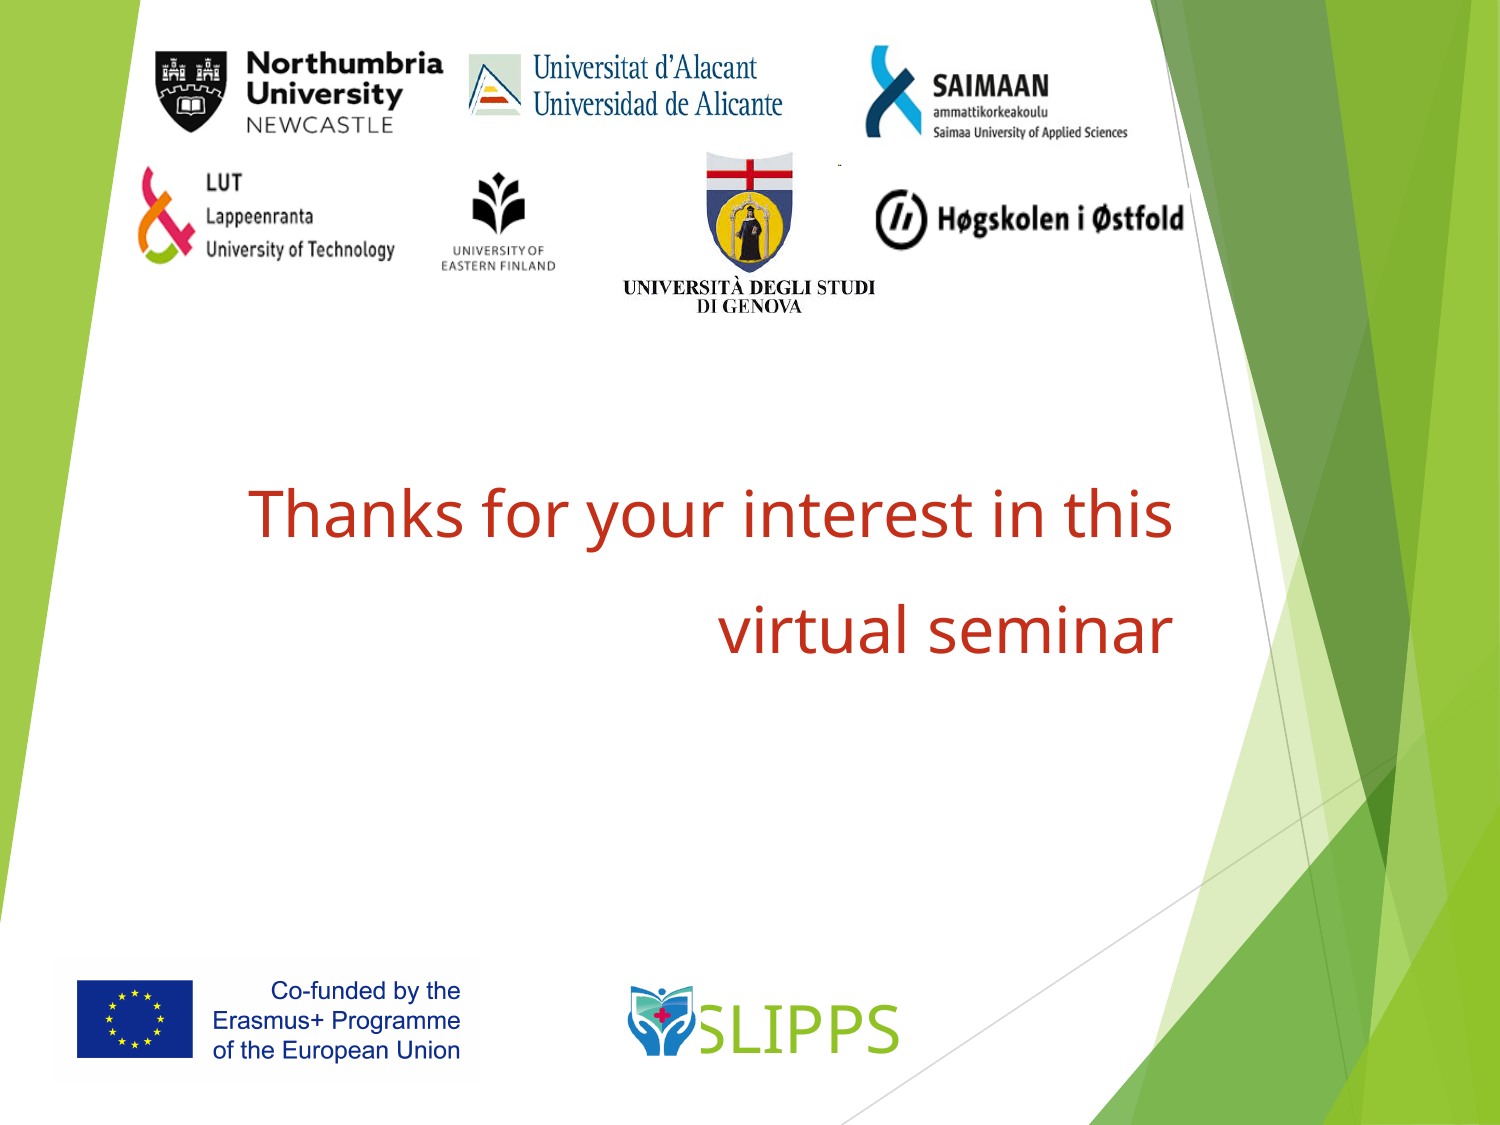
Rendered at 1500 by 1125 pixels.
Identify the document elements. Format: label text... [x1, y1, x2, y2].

subtitle Thanks for your interest in this virtual seminar [113, 426, 1190, 774]
picture [622, 986, 702, 1056]
picture [622, 18, 1190, 313]
picture [459, 44, 792, 126]
picture [422, 150, 576, 298]
picture [53, 958, 480, 1081]
title SLIPPS [625, 967, 918, 1075]
picture [135, 48, 447, 293]
